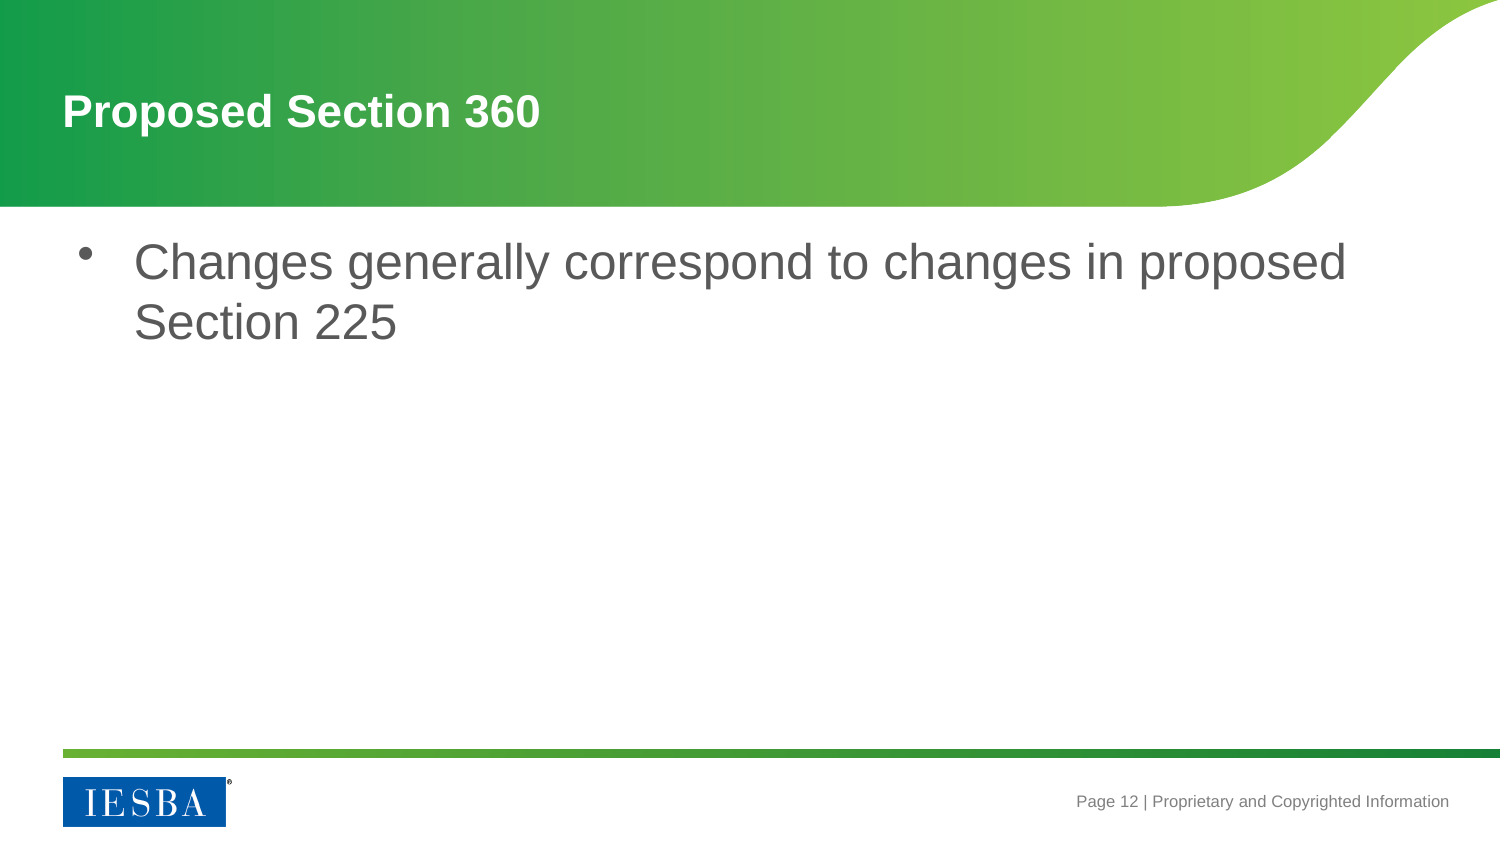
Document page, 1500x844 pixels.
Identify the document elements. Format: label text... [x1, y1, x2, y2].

picture [63, 777, 232, 827]
list Changes generally correspond to changes in proposed Section 225 [62, 221, 1450, 735]
picture [0, 0, 1500, 207]
title Proposed Section 360 [62, 46, 1300, 172]
